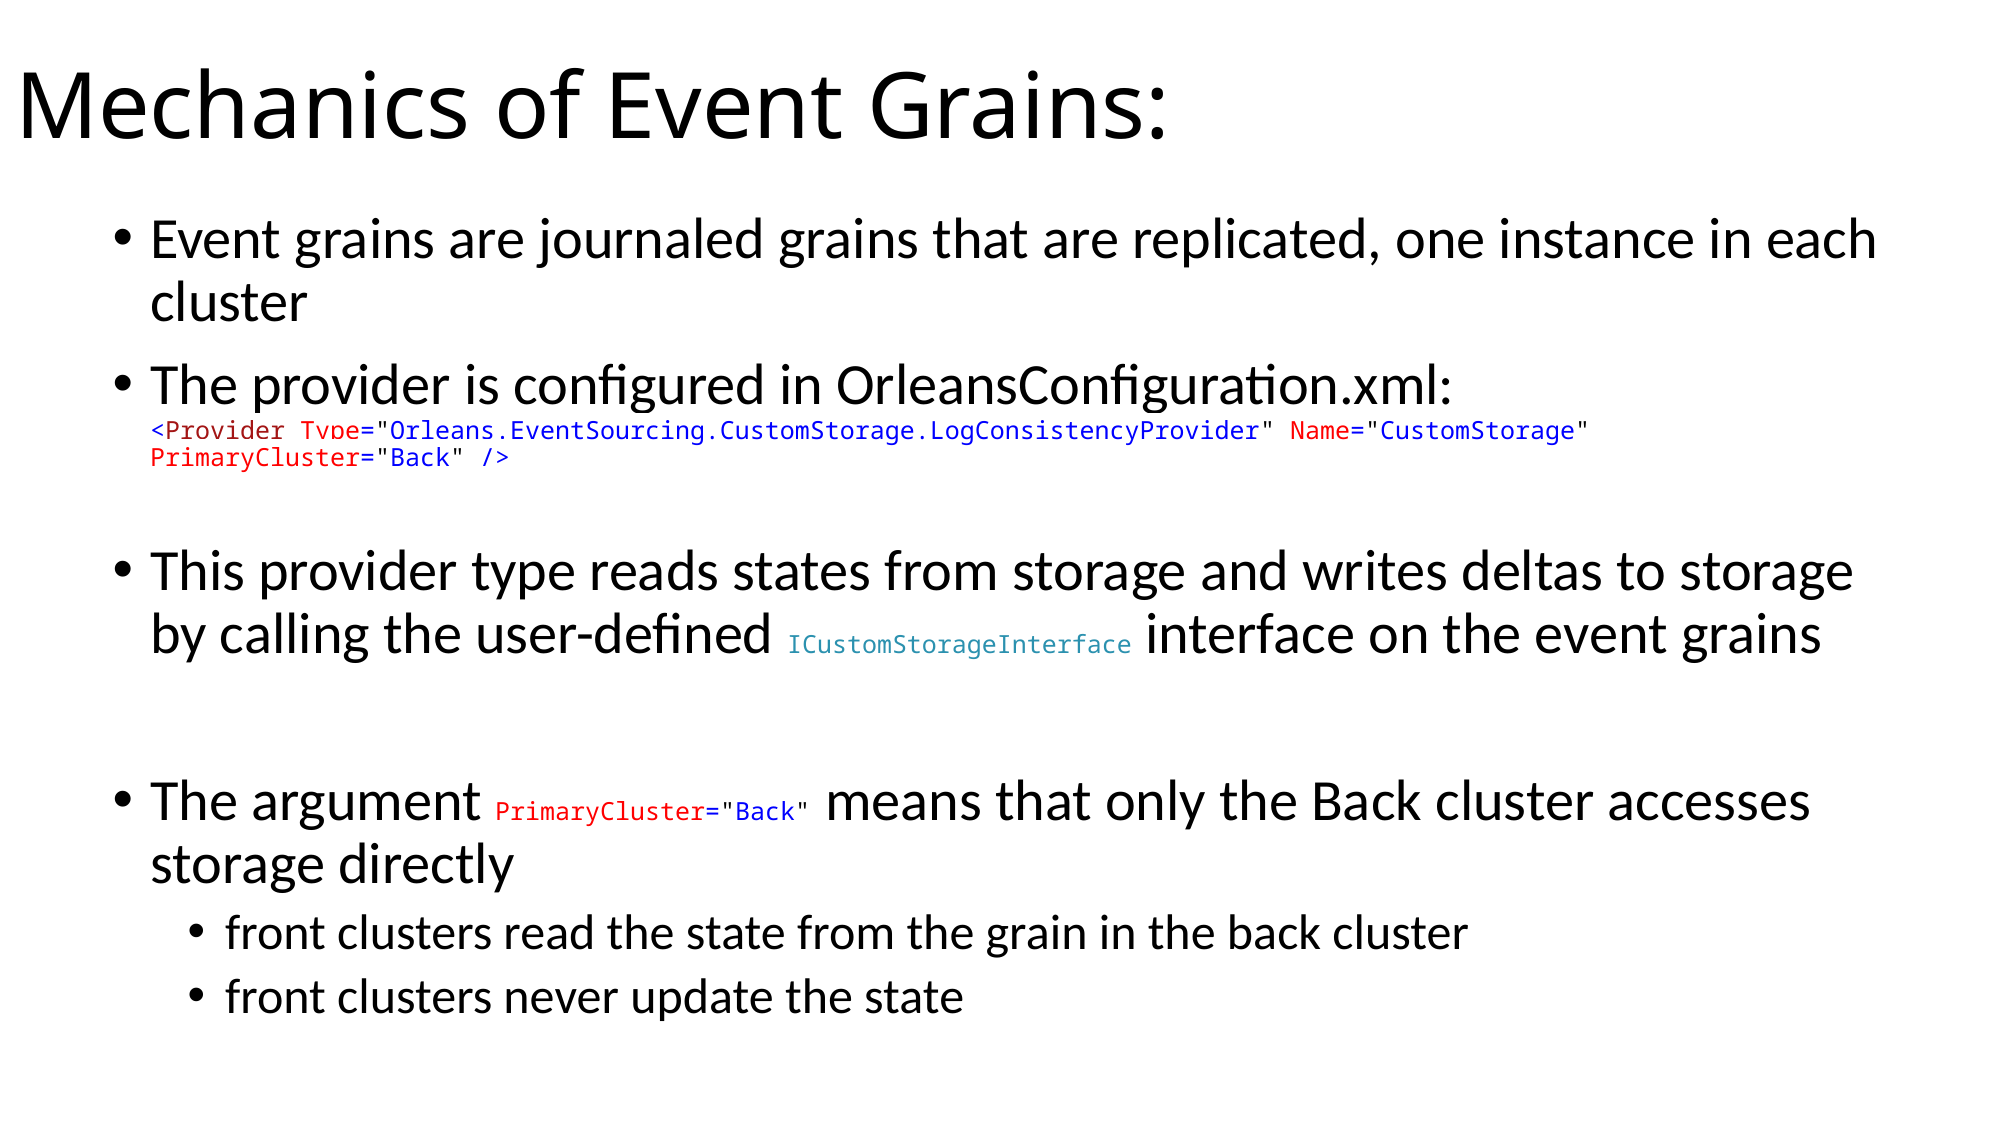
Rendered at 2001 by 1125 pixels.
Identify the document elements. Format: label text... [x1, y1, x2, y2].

title Mechanics of Event Grains: [0, 0, 1725, 218]
list Event grains are journaled grains that are replicated, one instance in each cluster The provider is configured in OrleansConfiguration.xml: <Provider Type="Orleans.EventSourcing.CustomStorage.LogConsistencyProvider" Name="CustomStorage" PrimaryCluster="Back" /> This provider type reads states from storage and writes deltas to storage by calling the user-defined ICustomStorageInterface interface on the event grains The argument PrimaryCluster="Back" means that only the Back cluster accesses storage directly front clusters read the state from the grain in the back cluster front clusters never update the state [97, 200, 1922, 1037]
